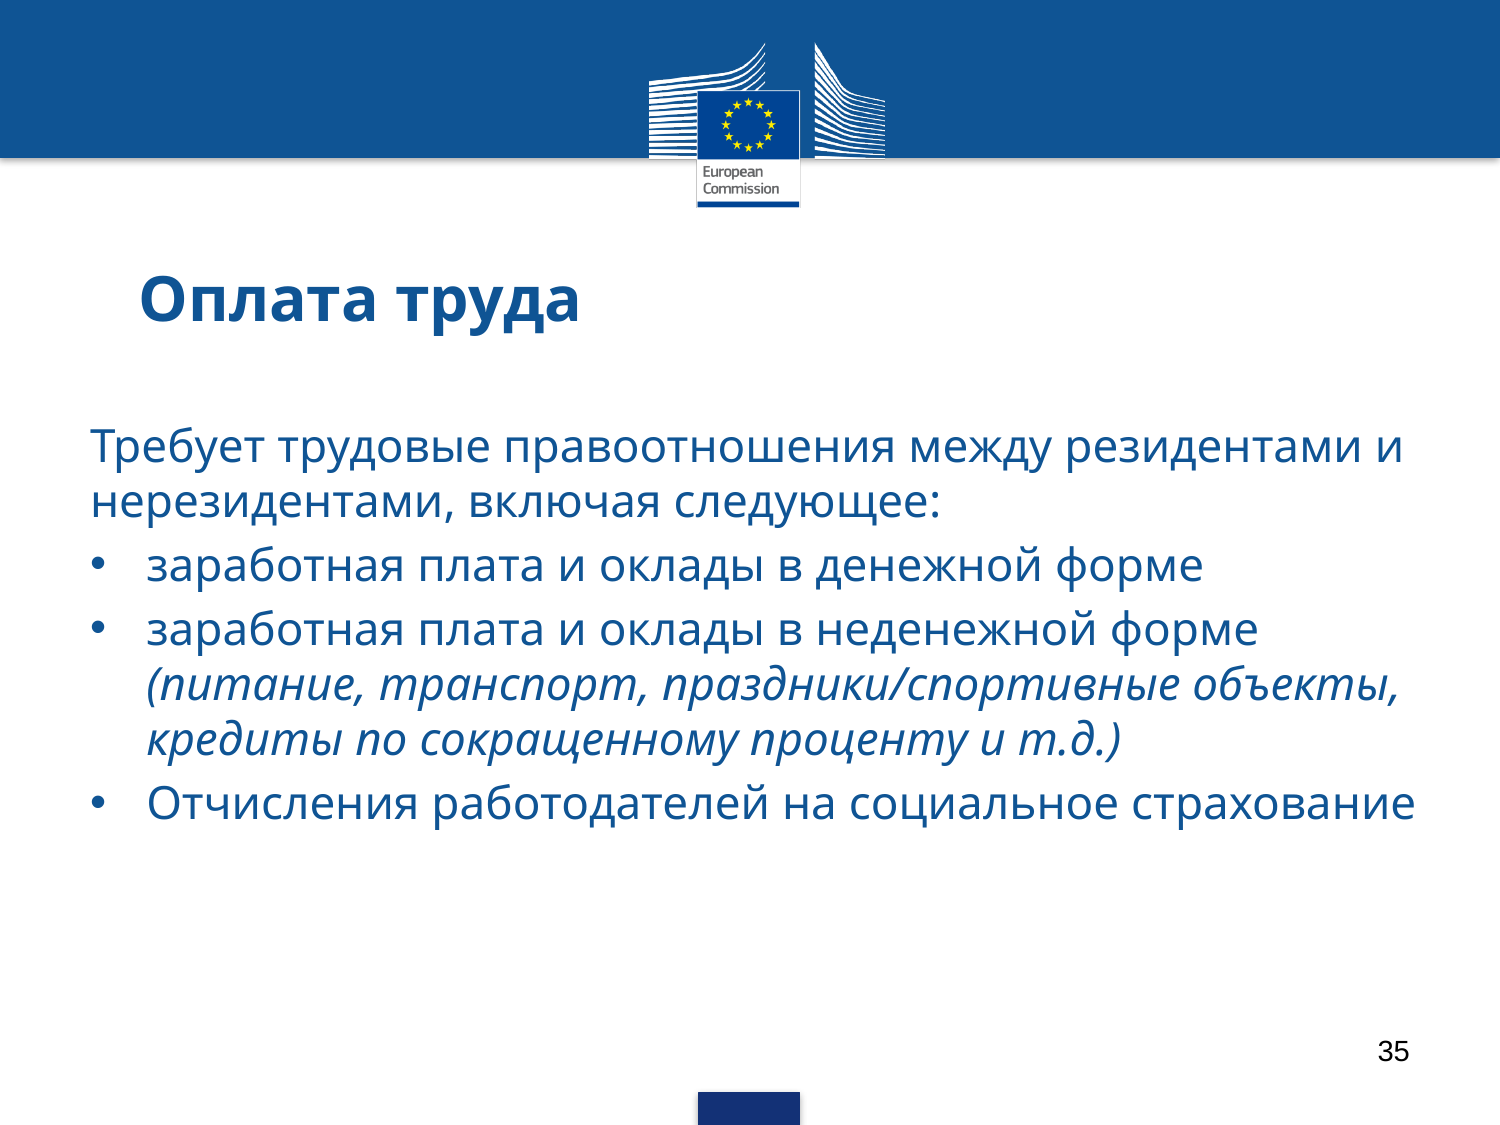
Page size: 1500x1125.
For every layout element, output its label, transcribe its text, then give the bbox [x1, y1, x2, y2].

list Требует трудовые правоотношения между резидентами и нерезидентами, включая следующее: заработная плата и оклады в денежной форме заработная плата и оклады в неденежной форме (питание, транспорт, праздники/спортивные объекты, кредиты по сокращенному проценту и т.д.) Отчисления работодателей на социальное страхование [75, 408, 1459, 988]
picture [649, 42, 885, 208]
title Оплата труда [64, 219, 1415, 374]
slide_number 35 [1074, 1024, 1425, 1103]
